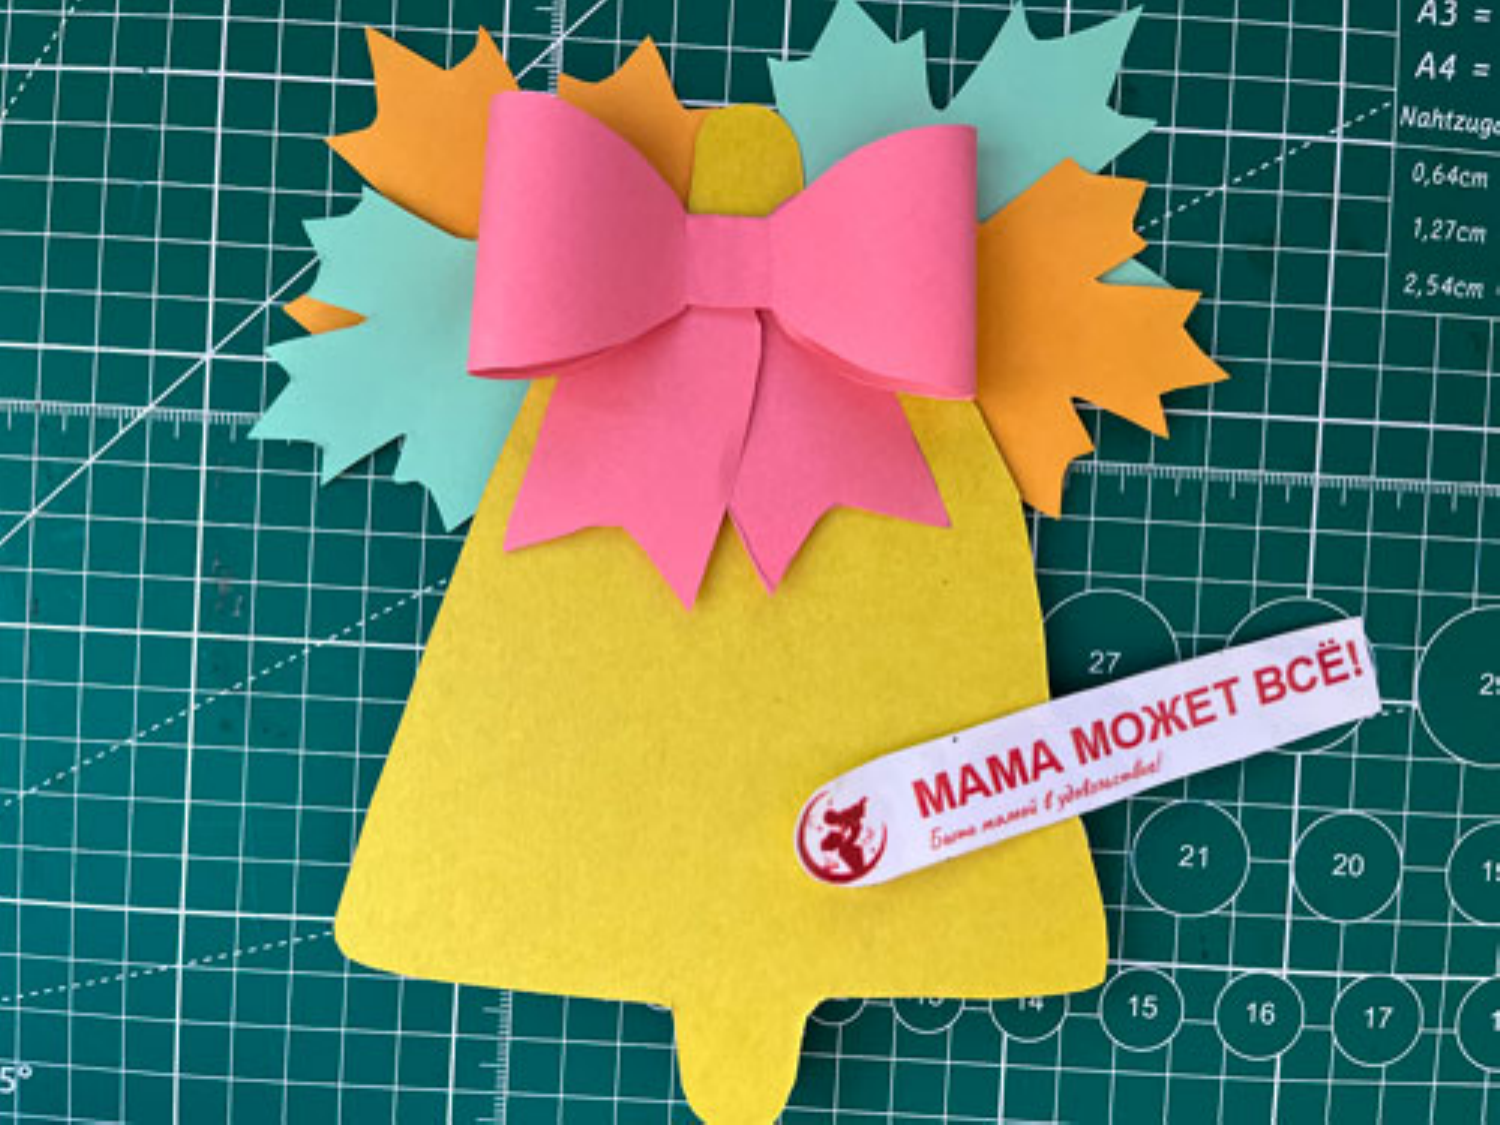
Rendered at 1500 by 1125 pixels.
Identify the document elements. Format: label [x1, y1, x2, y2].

list [0, 0, 1500, 1125]
